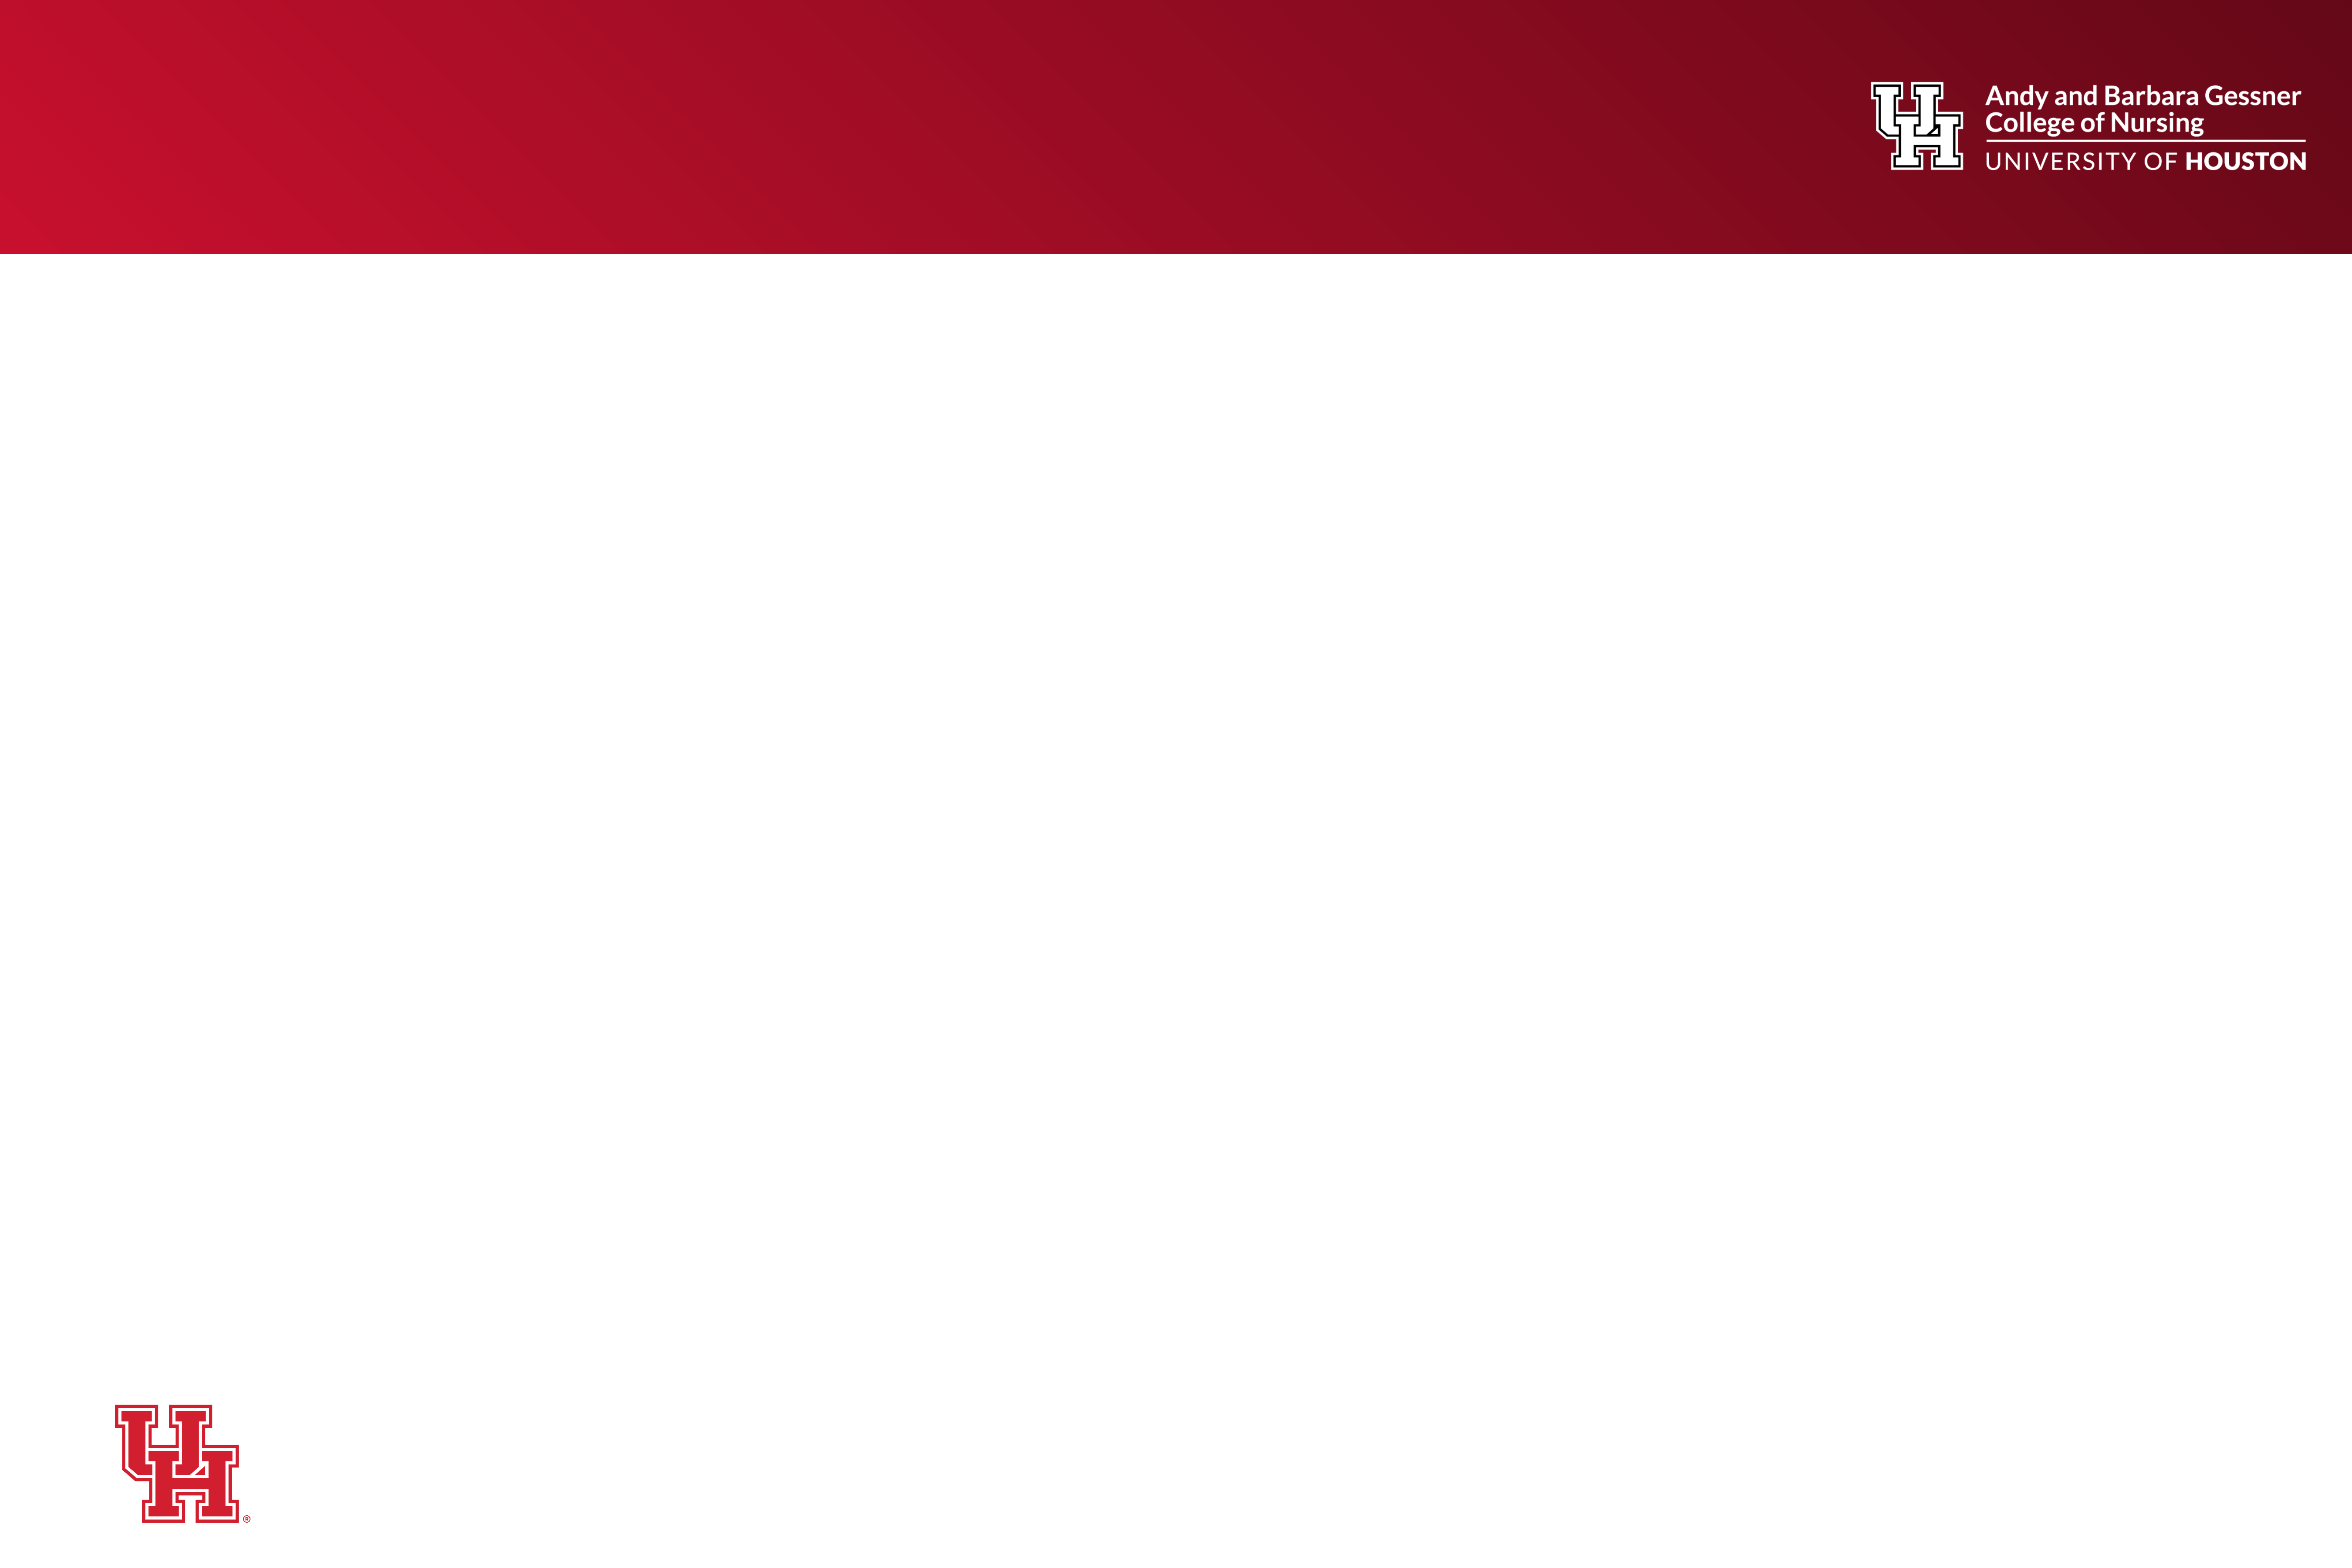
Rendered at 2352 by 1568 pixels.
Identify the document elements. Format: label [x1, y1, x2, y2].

picture [115, 1405, 250, 1523]
picture [1863, 60, 2352, 193]
